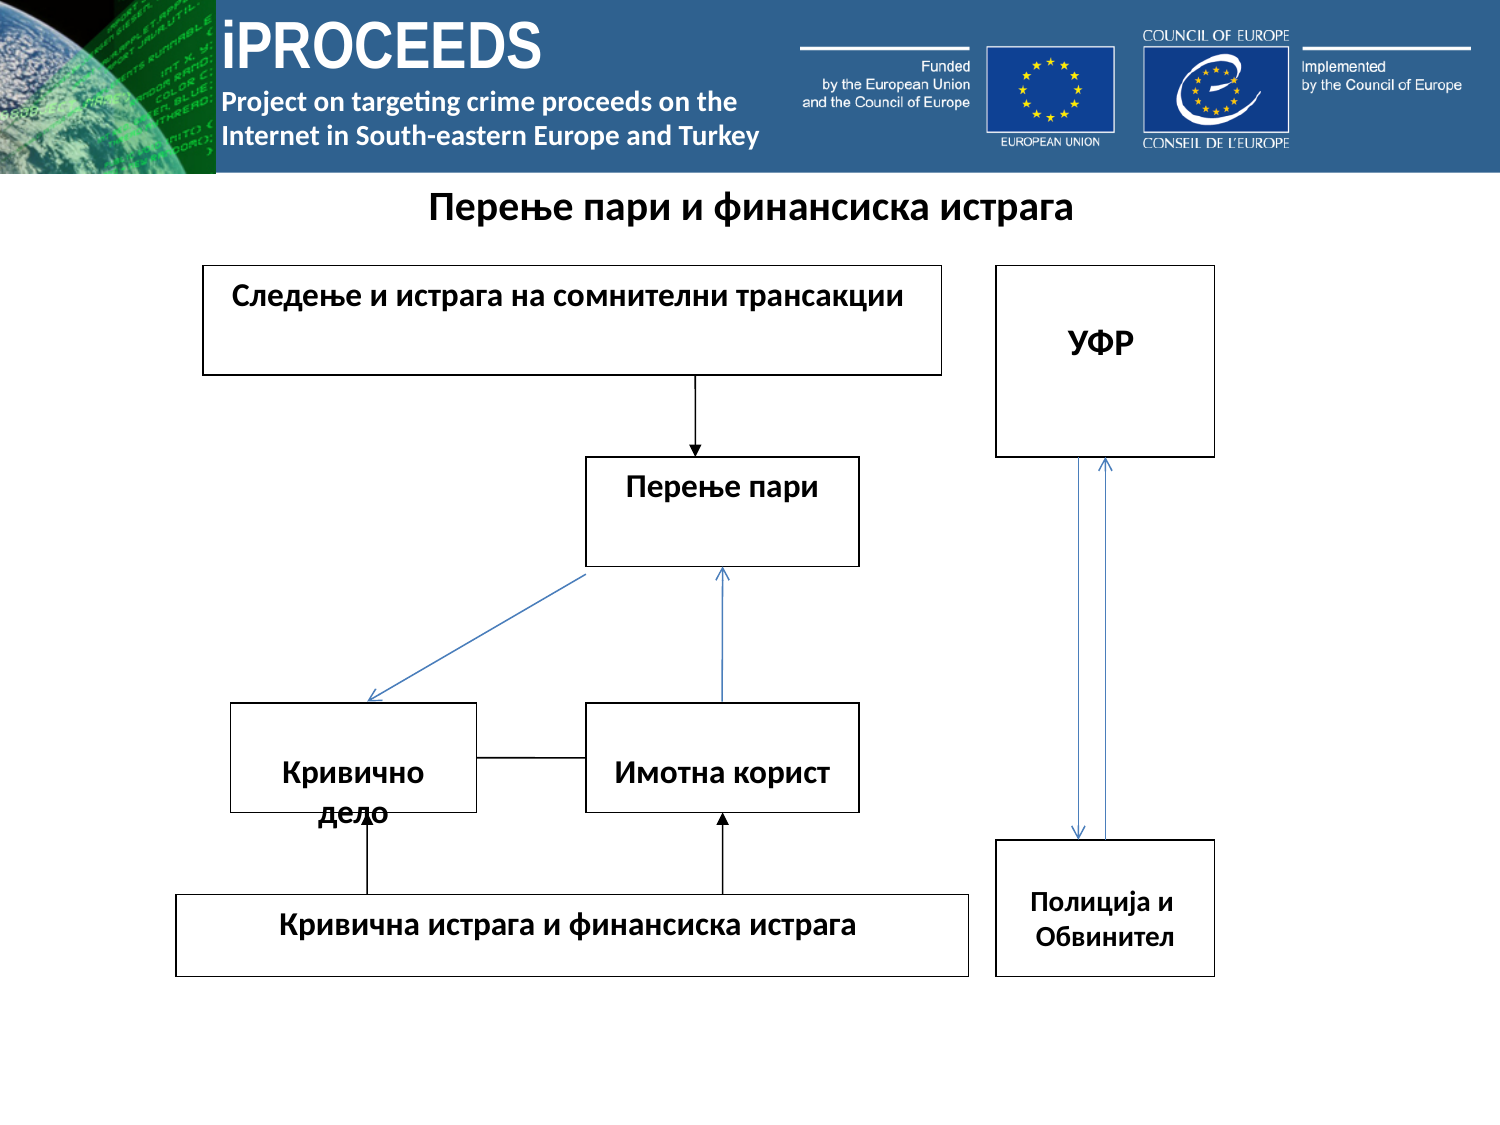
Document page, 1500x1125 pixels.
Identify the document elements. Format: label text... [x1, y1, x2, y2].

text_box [366, 573, 587, 702]
picture [800, 30, 1471, 148]
title Перење пари и финансиска истрага [76, 172, 1427, 235]
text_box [175, 265, 1352, 1125]
picture [0, 1, 216, 174]
